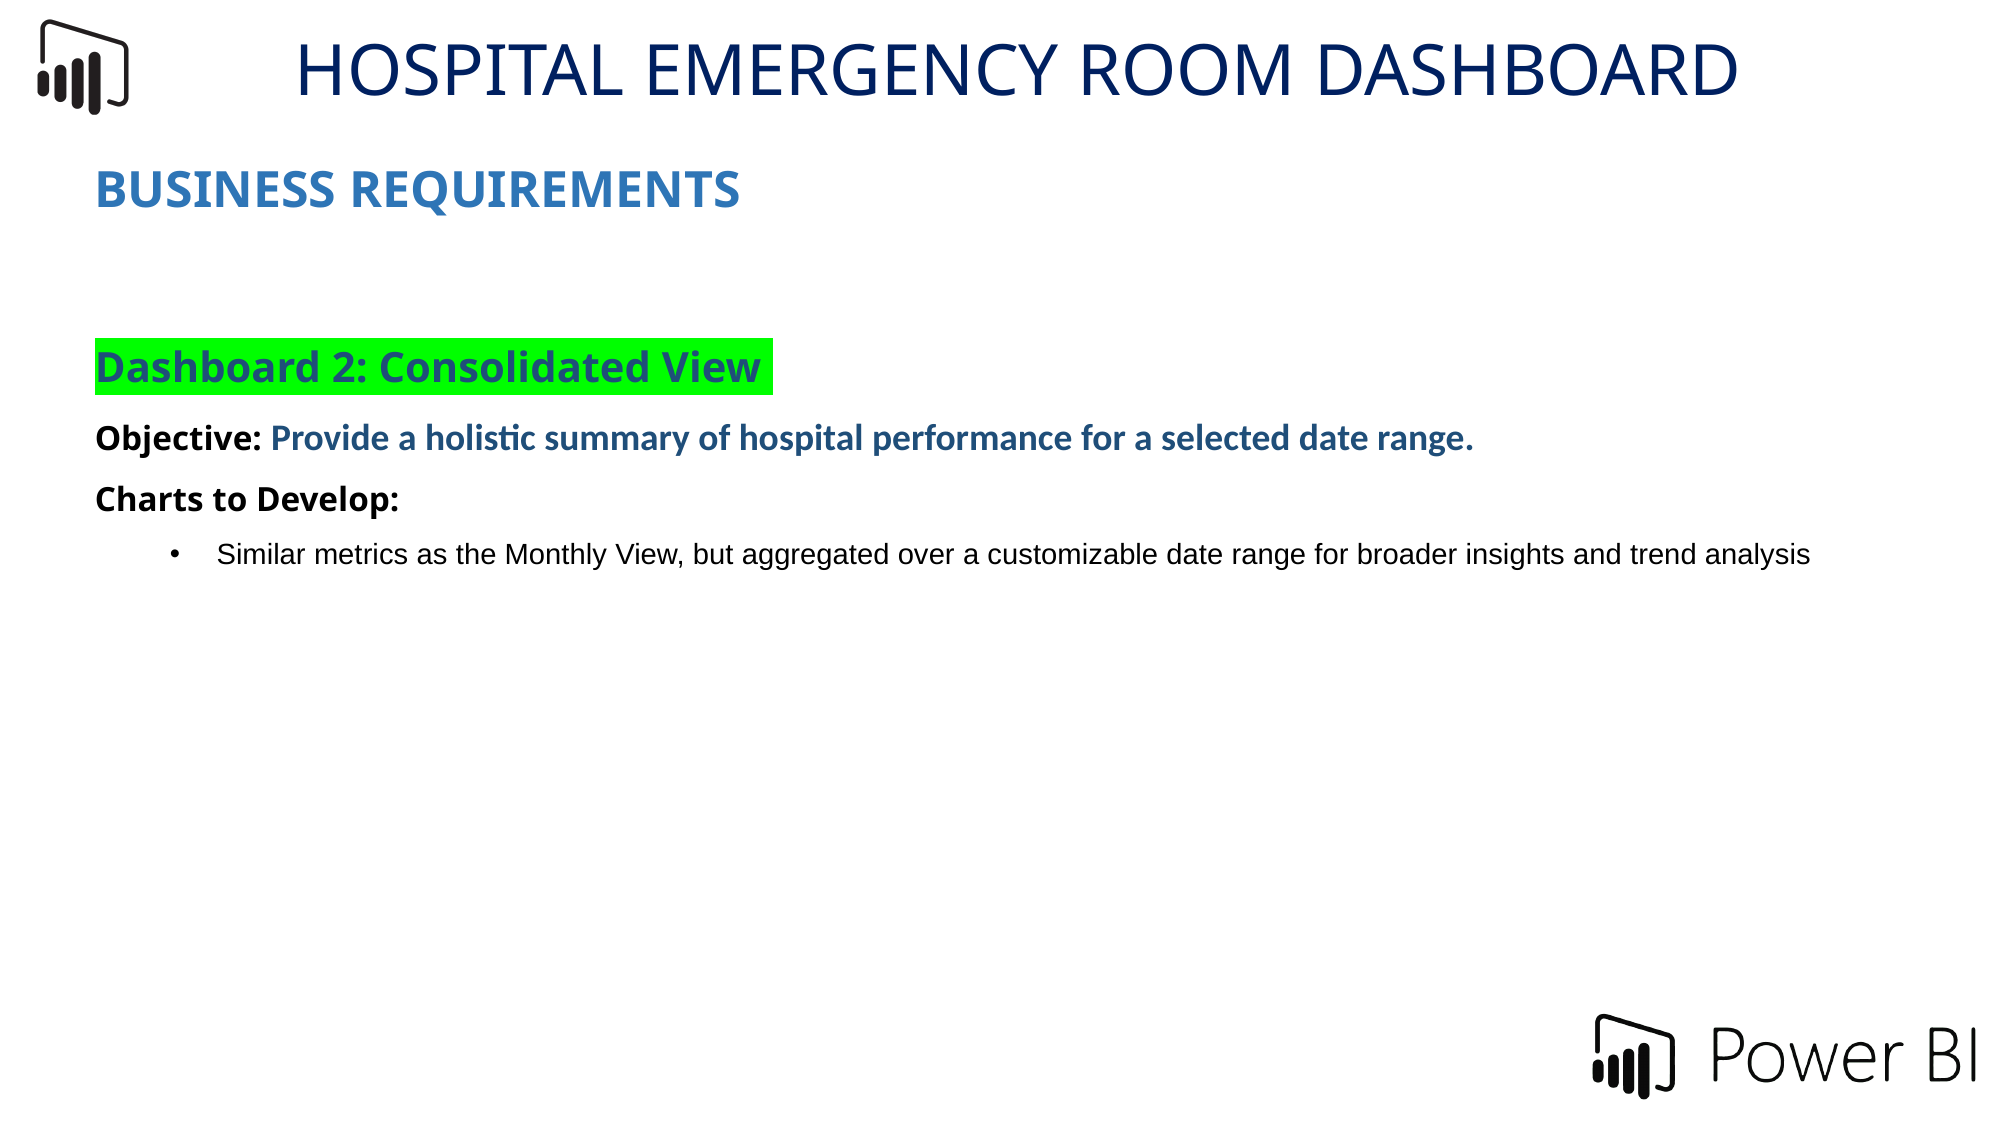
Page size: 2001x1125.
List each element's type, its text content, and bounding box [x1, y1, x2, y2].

picture [1582, 1003, 1986, 1105]
text_box HOSPITAL EMERGENCY ROOM DASHBOARD [231, 19, 1807, 116]
picture [35, 19, 131, 115]
text_box Dashboard 2: Consolidated View Objective: Provide a holistic summary of hospital performance for a selected date range. Charts to Develop: Similar metrics as the Monthly View, but aggregated over a customizable date range for broader insights and trend analysis [79, 308, 1946, 578]
text_box BUSINESS REQUIREMENTS [79, 140, 1019, 236]
